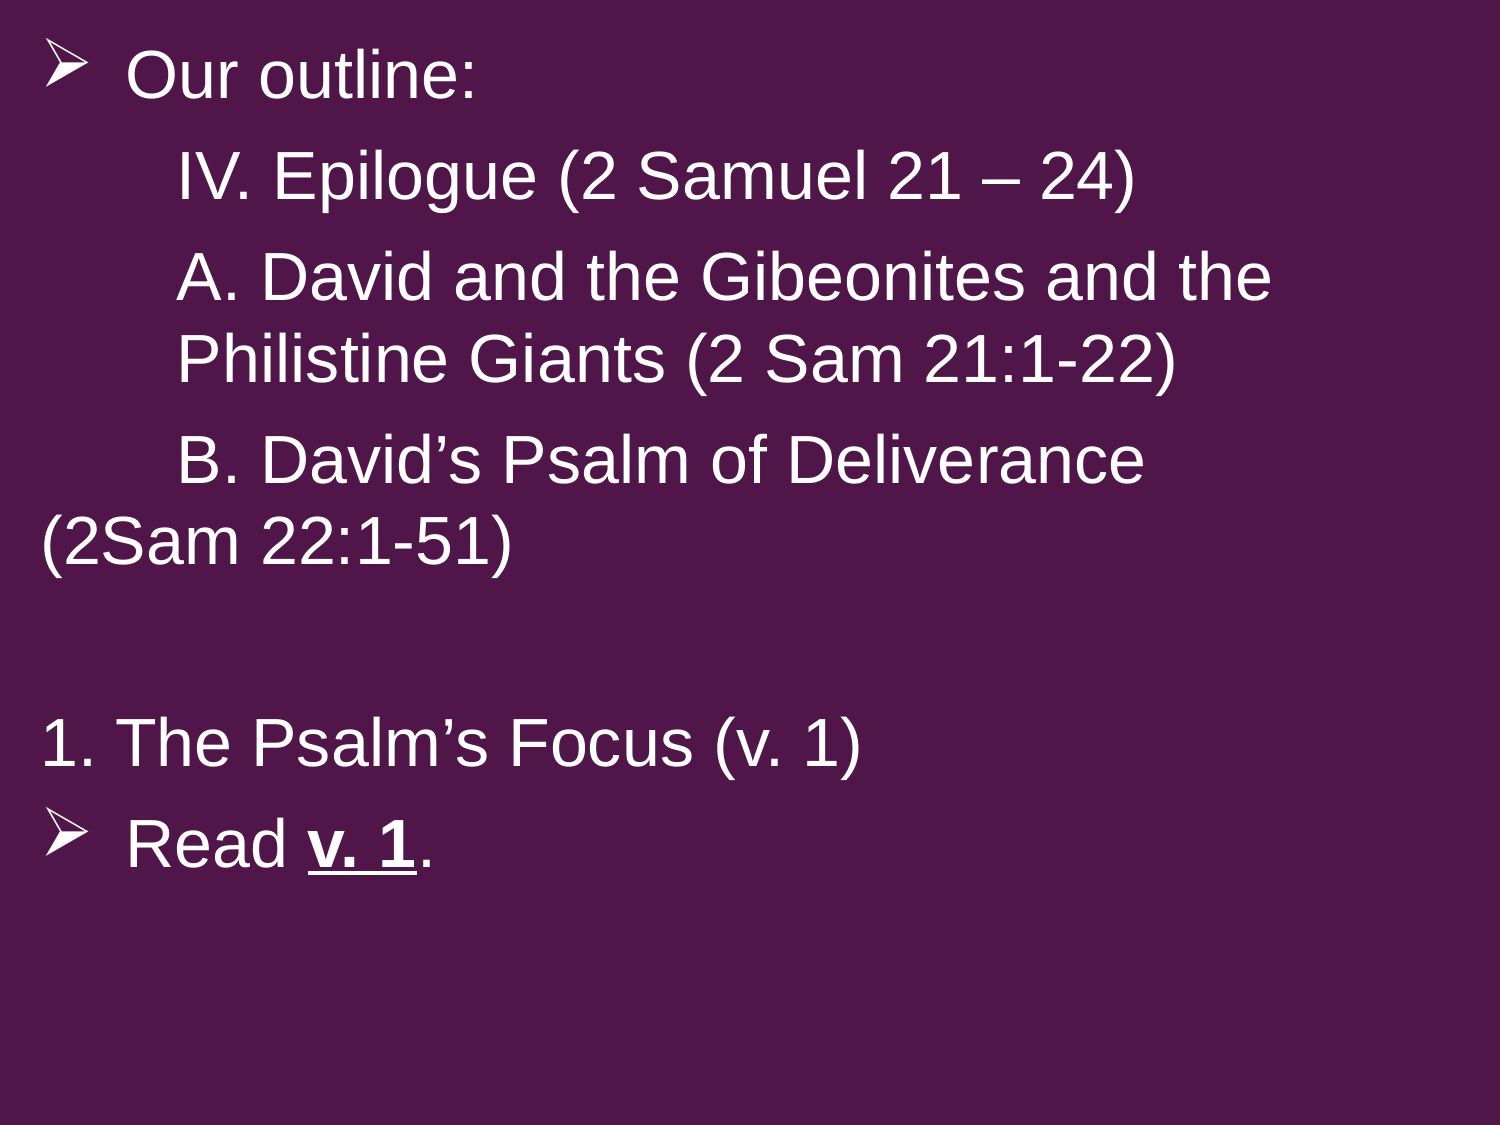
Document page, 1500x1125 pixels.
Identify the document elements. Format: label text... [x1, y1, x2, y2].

subtitle Our outline: IV. Epilogue (2 Samuel 21 – 24) A. David and the Gibeonites and the Philistine Giants (2 Sam 21:1-22) B. David’s Psalm of Deliverance (2Sam 22:1-51) 1. The Psalm’s Focus (v. 1) Read v. 1. [25, 23, 1473, 1112]
